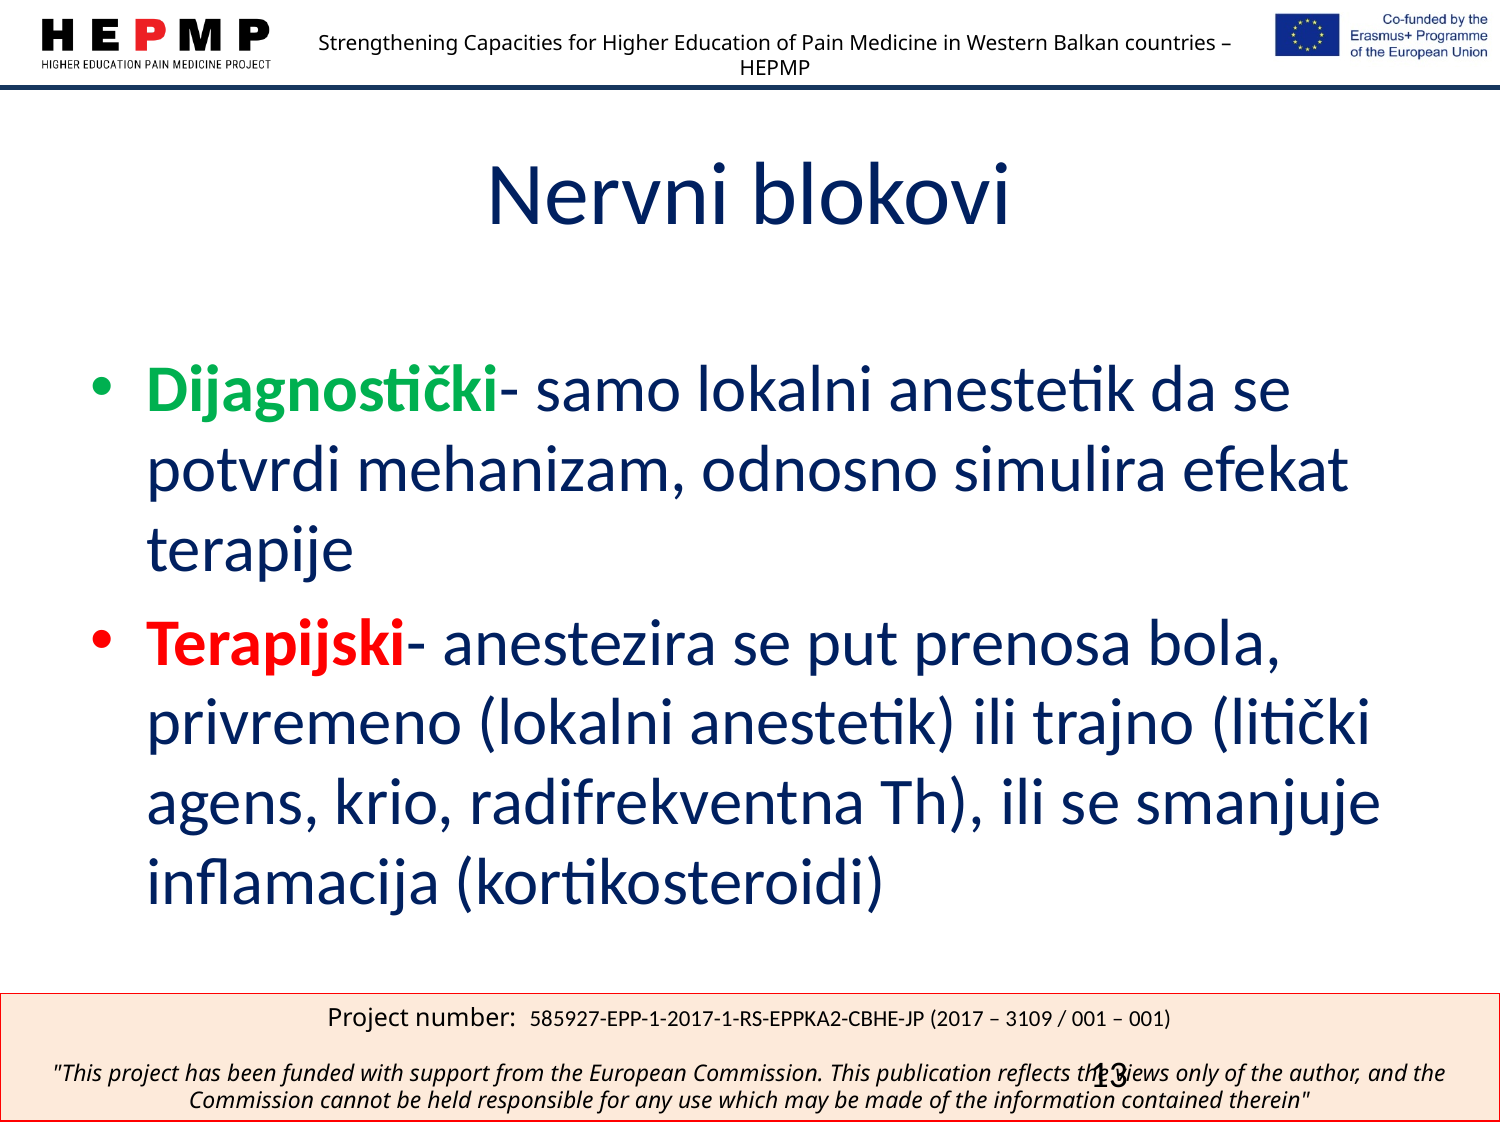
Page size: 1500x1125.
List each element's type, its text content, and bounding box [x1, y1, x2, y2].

slide_number 13 [1074, 1042, 1425, 1103]
picture [0, 0, 300, 100]
picture [1262, 1, 1498, 69]
list Dijagnostički- samo lokalni anestetik da se potvrdi mehanizam, odnosno simulira efekat terapije Terapijski- anestezira se put prenosa bola, privremeno (lokalni anestetik) ili trajno (litički agens, krio, radifrekventna Th), ili se smanjuje inflamacija (kortikosteroidi) [75, 337, 1425, 975]
title Nervni blokovi [75, 127, 1425, 250]
